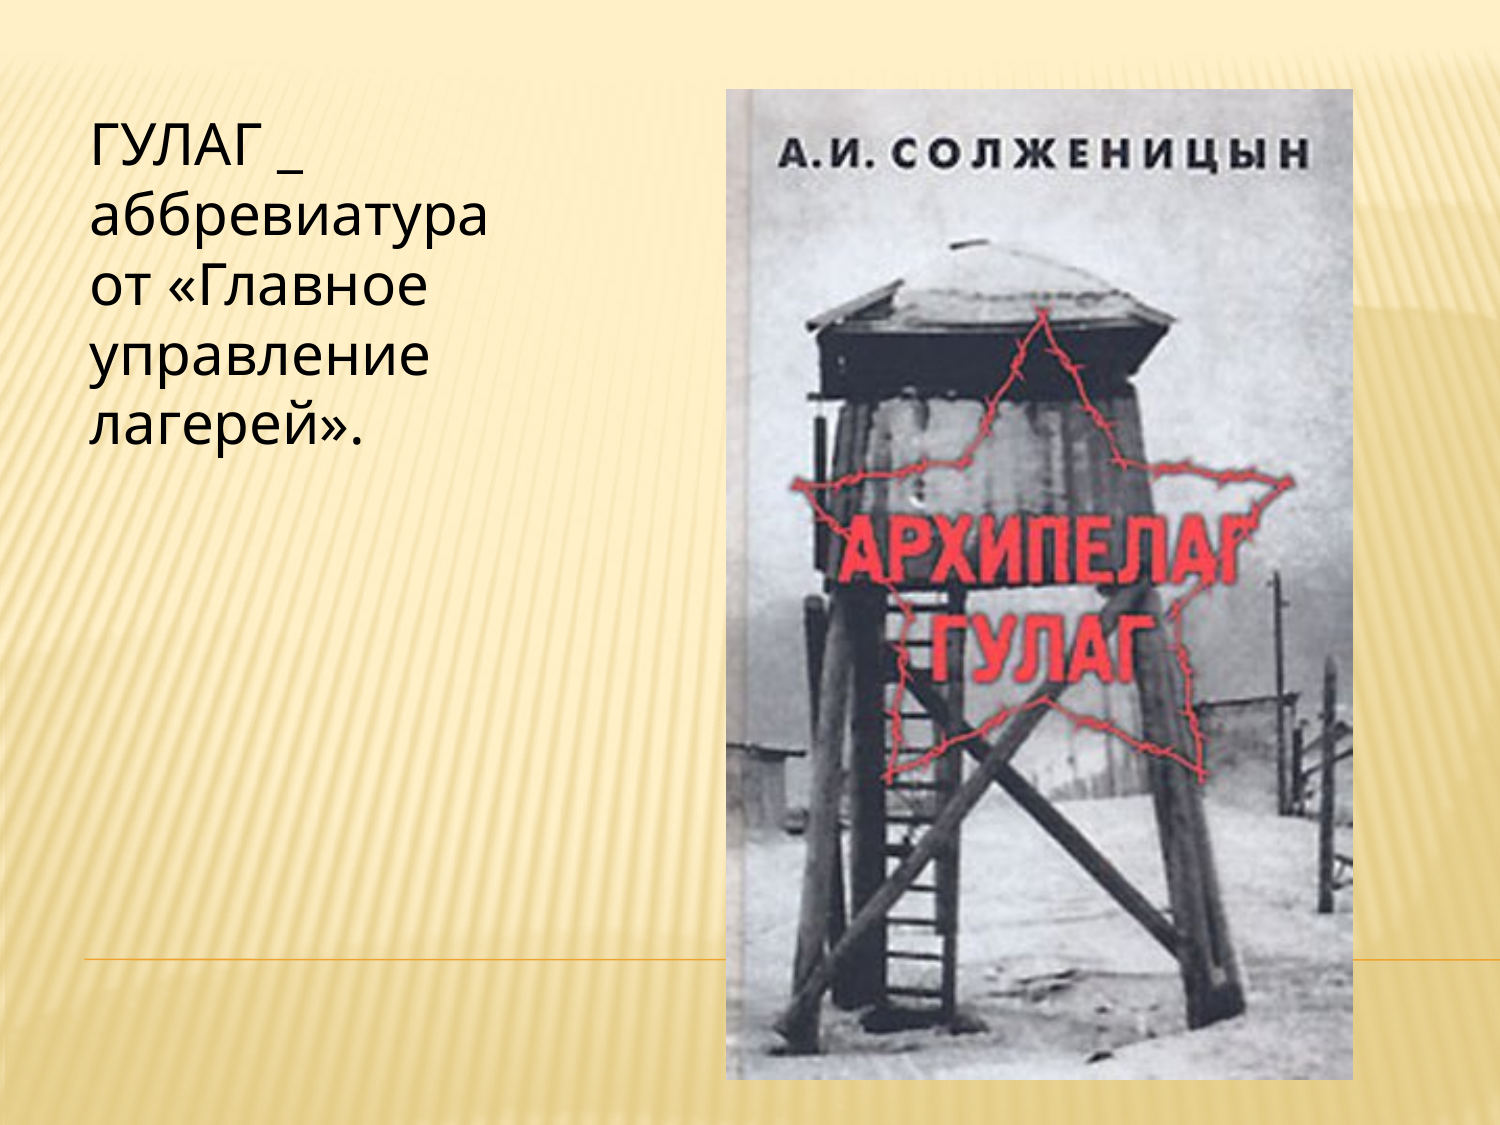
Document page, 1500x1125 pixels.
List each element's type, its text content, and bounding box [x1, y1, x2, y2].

list ГУЛАГ _ аббревиатура от «Главное управление лагерей». [75, 99, 569, 888]
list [726, 89, 1353, 1080]
